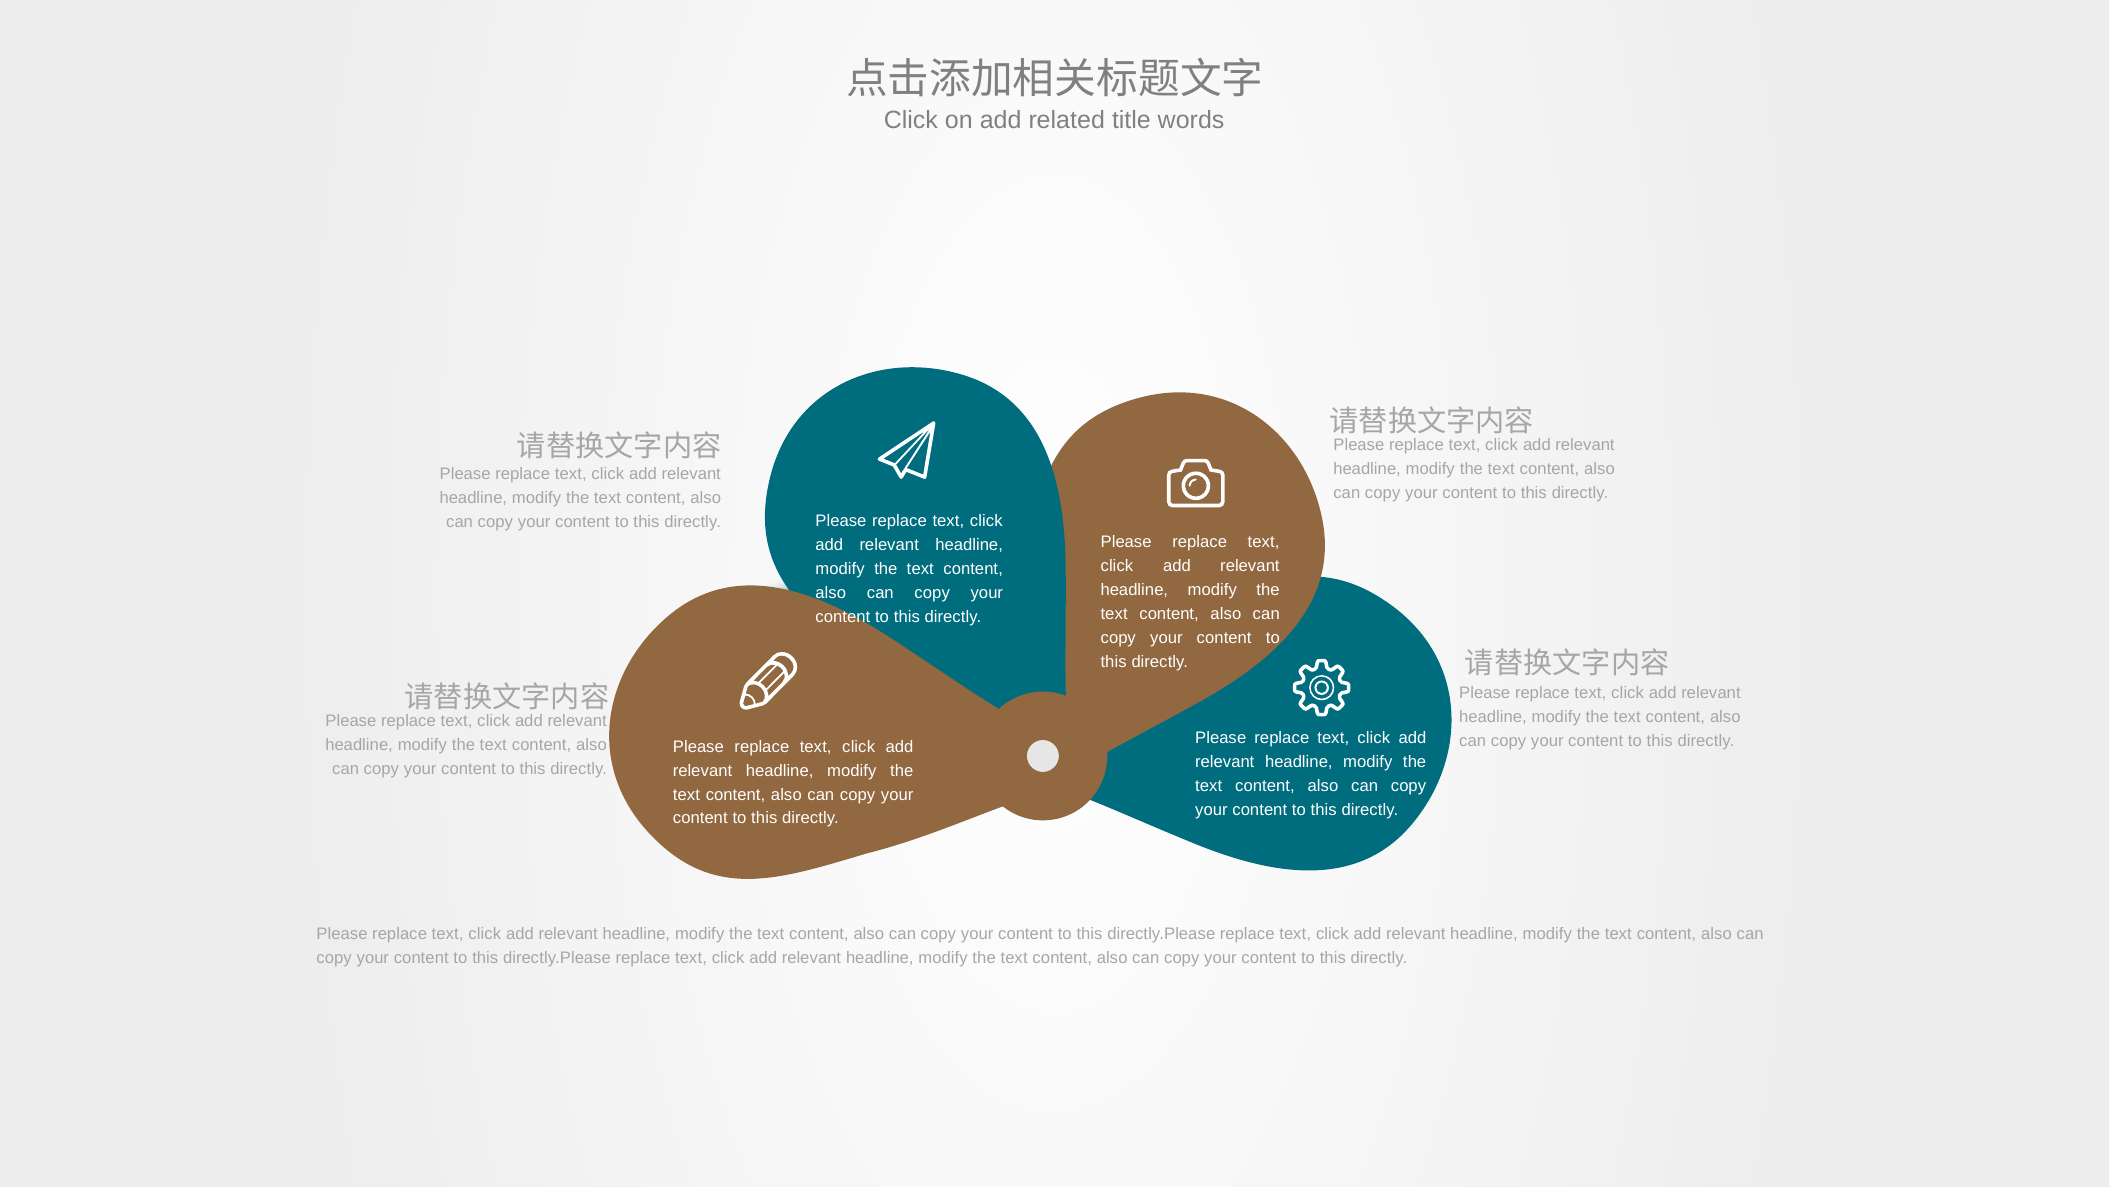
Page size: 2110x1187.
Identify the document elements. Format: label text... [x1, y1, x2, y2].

text_box Click on add related title words [864, 95, 1246, 158]
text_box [295, 671, 611, 777]
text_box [409, 420, 624, 530]
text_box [1459, 637, 1771, 749]
picture [0, 0, 2110, 1187]
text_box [1442, 395, 1644, 501]
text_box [624, 373, 1442, 921]
text_box Please replace text, click add relevant headline, modify the text content, also can copy your content to this directly.Please replace text, click add relevant headline, modify the text content, also can copy your content to this directly.Please replace text, click add relevant headline, modify the text content, also can copy your content to this directly. [316, 918, 1793, 967]
text_box 点击添加相关标题文字 [803, 44, 1307, 107]
